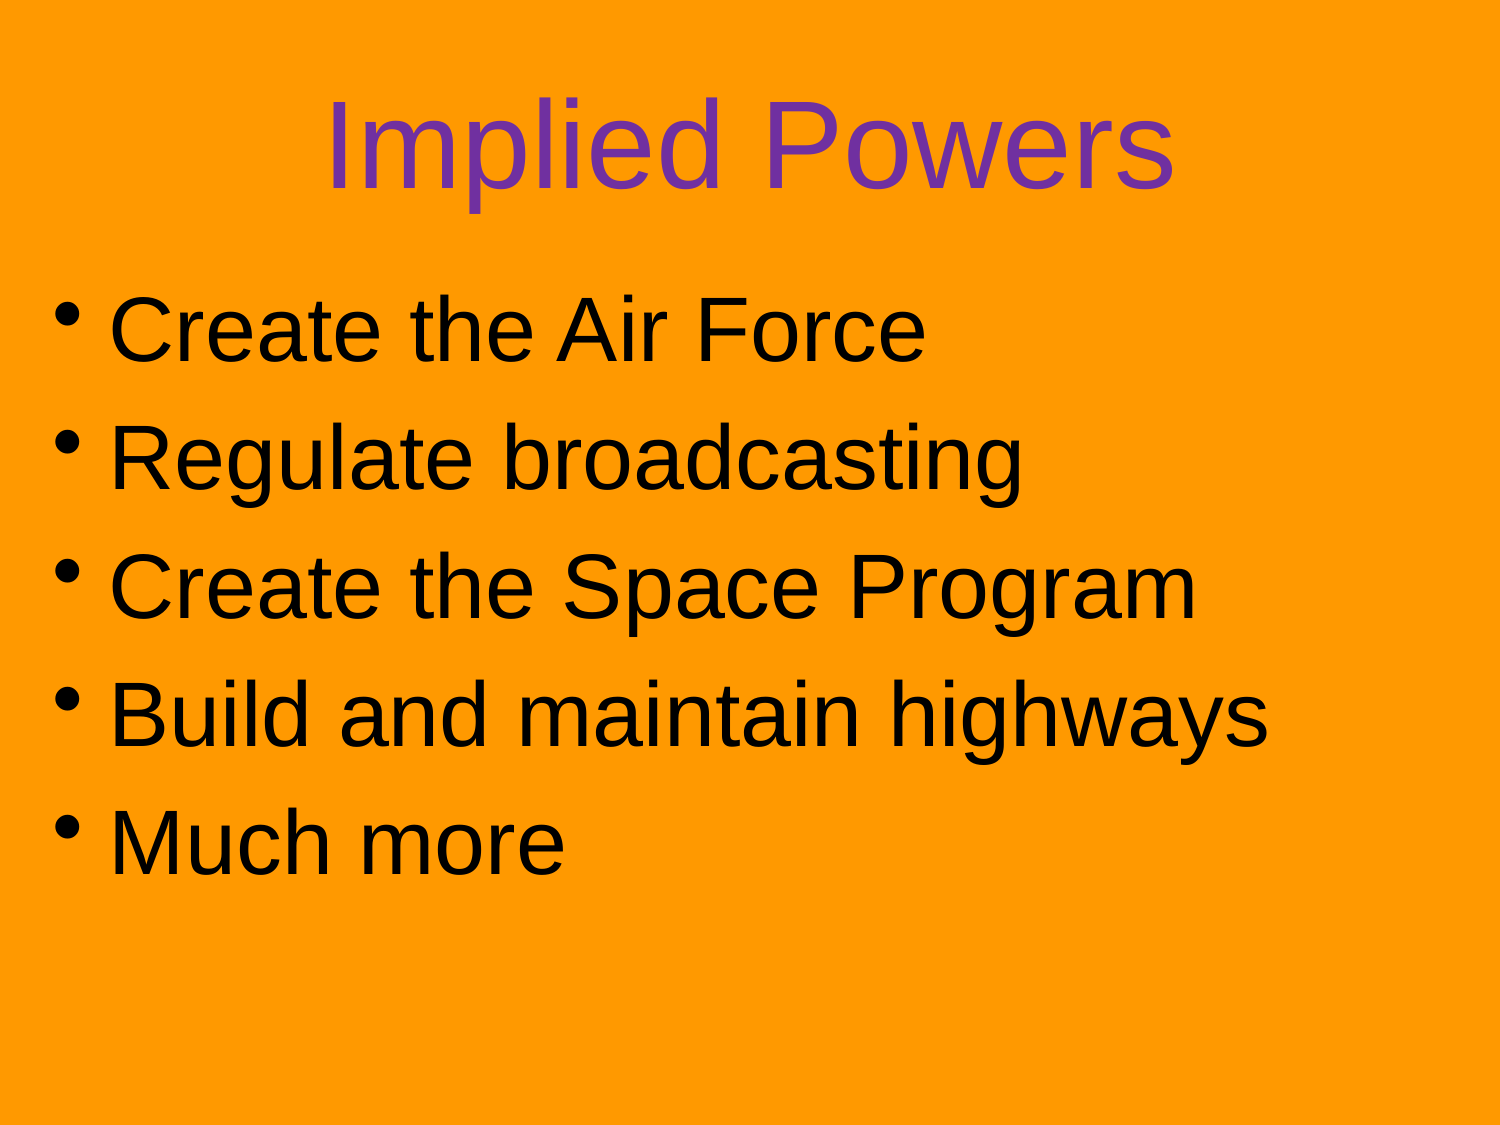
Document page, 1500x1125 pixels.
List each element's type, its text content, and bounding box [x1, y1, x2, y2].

list Create the Air Force Regulate broadcasting Create the Space Program Build and maintain highways Much more [37, 262, 1463, 1005]
title Implied Powers [75, 45, 1425, 233]
